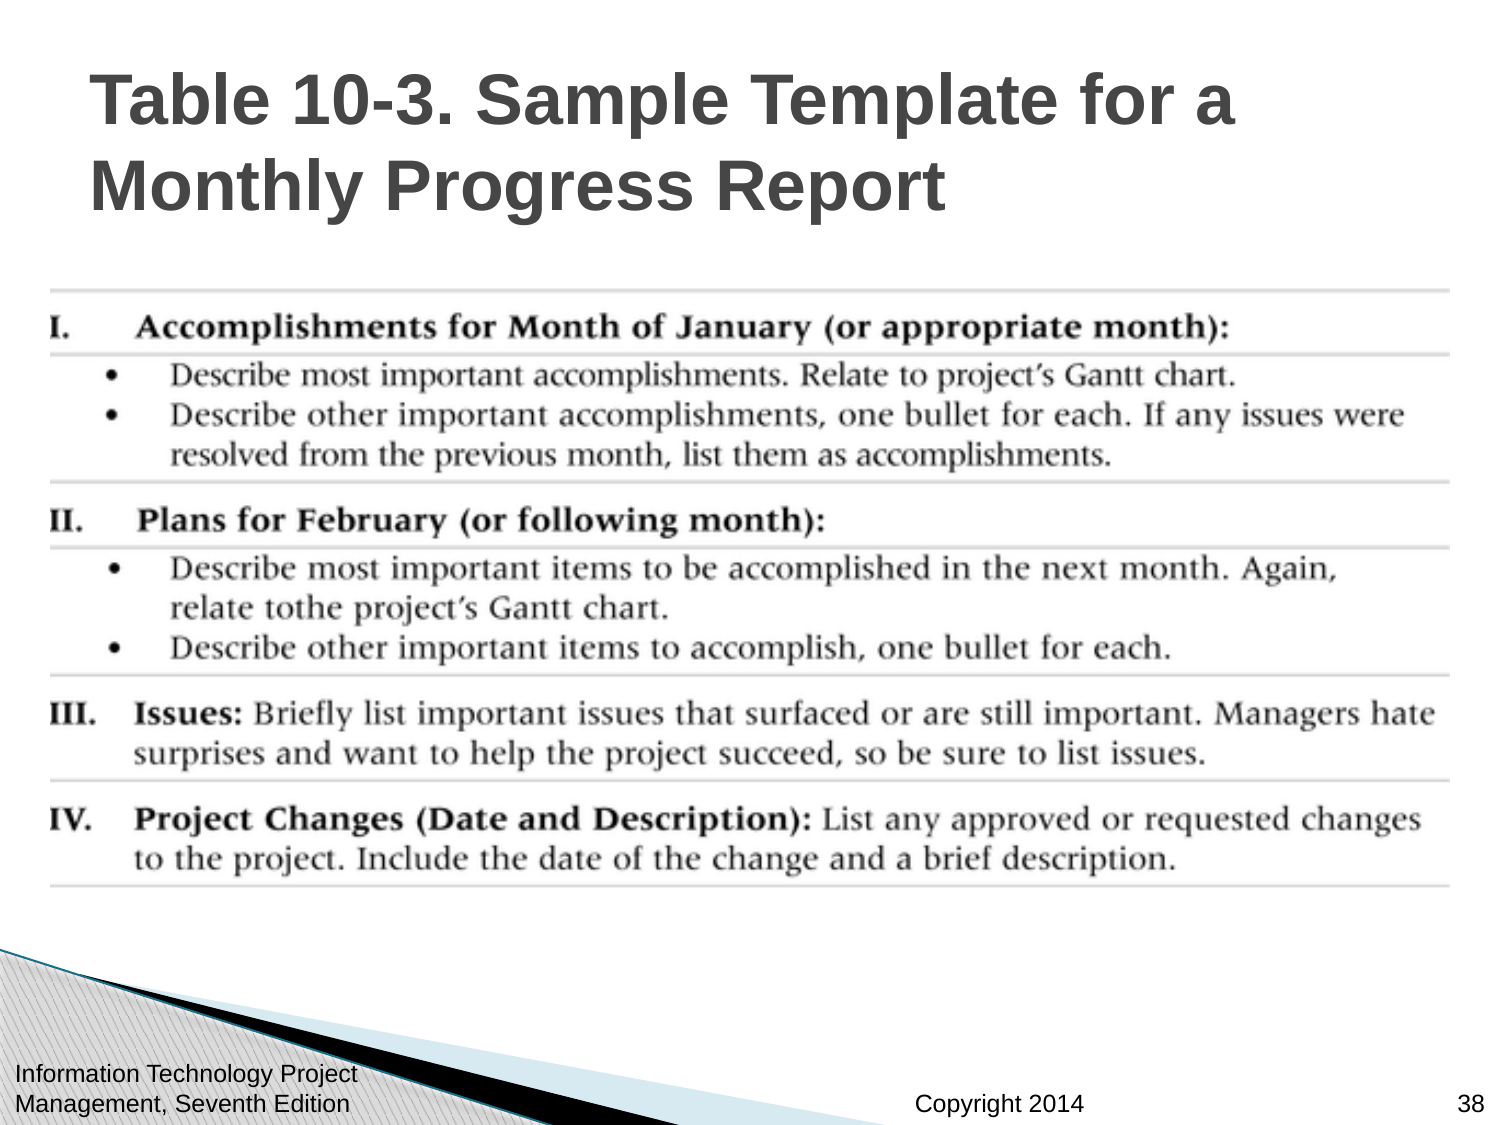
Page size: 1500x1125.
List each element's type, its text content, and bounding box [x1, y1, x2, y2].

slide_number 38 [1408, 1065, 1500, 1125]
title Table 10-3. Sample Template for a Monthly Progress Report [75, 45, 1425, 233]
footer Information Technology Project Management, Seventh Edition [0, 1065, 425, 1125]
picture [49, 287, 1451, 915]
